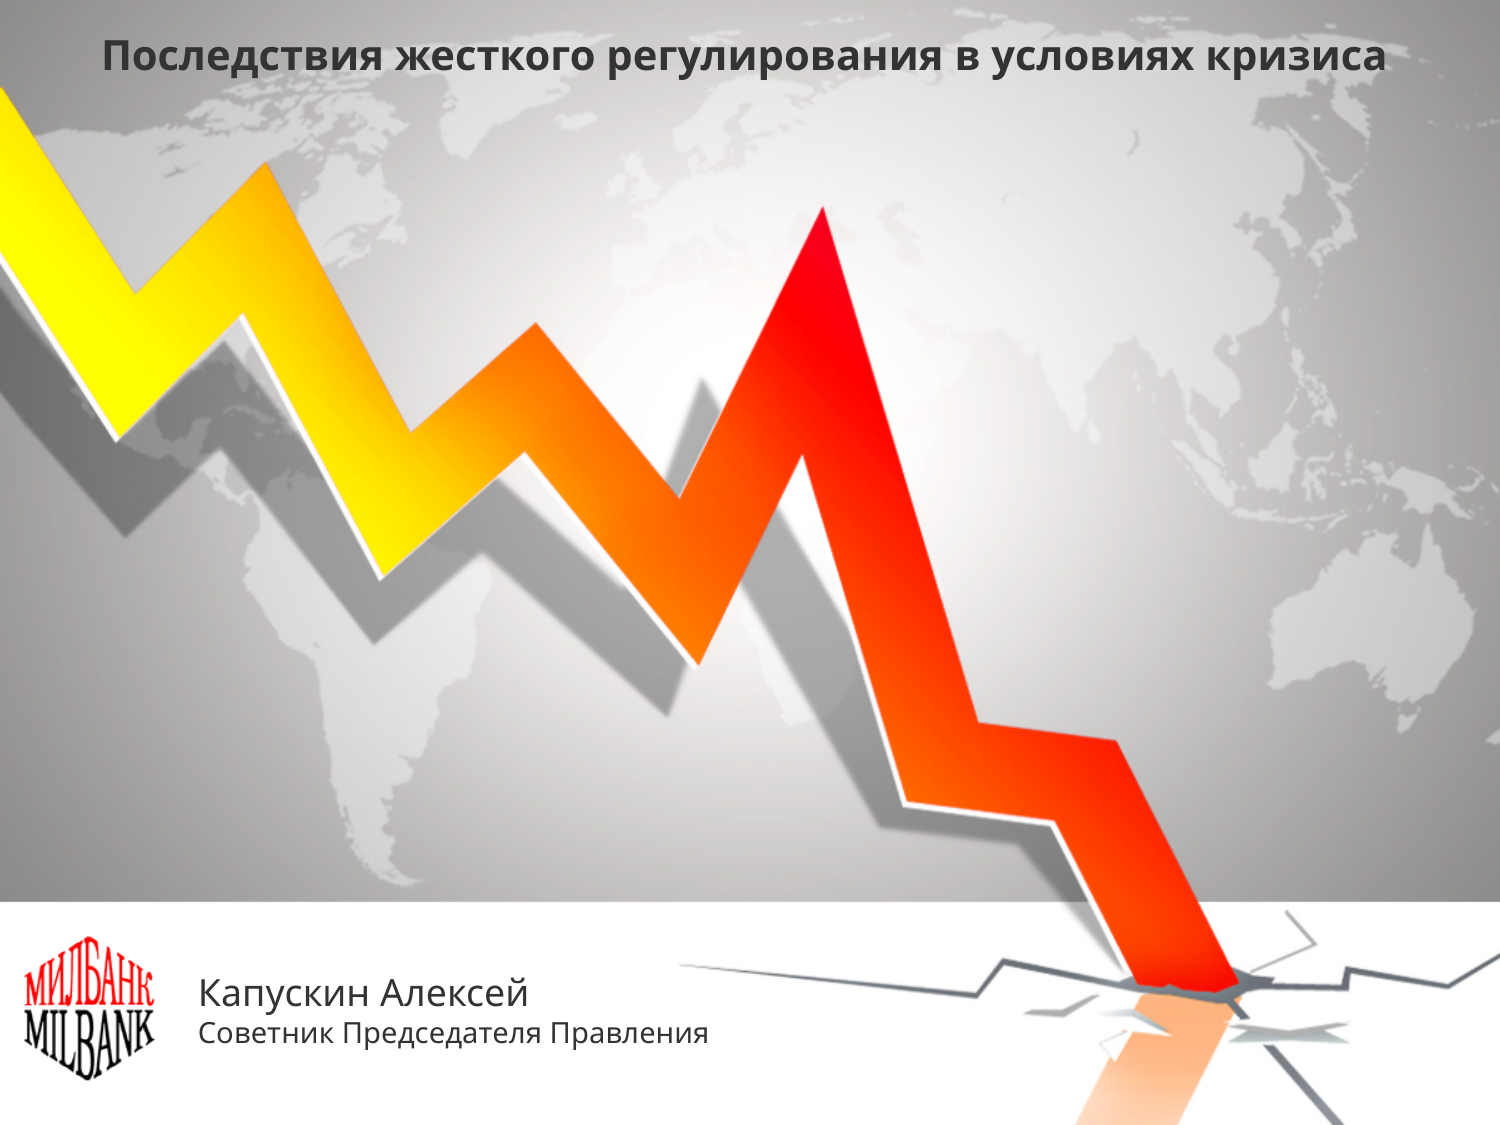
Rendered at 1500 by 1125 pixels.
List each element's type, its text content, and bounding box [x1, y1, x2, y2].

title Последствия жесткого регулирования в условиях кризиса [0, 0, 1500, 112]
picture [0, 112, 1500, 1125]
text_box Капускин Алексей Советник Председателя Правления [183, 951, 892, 1067]
